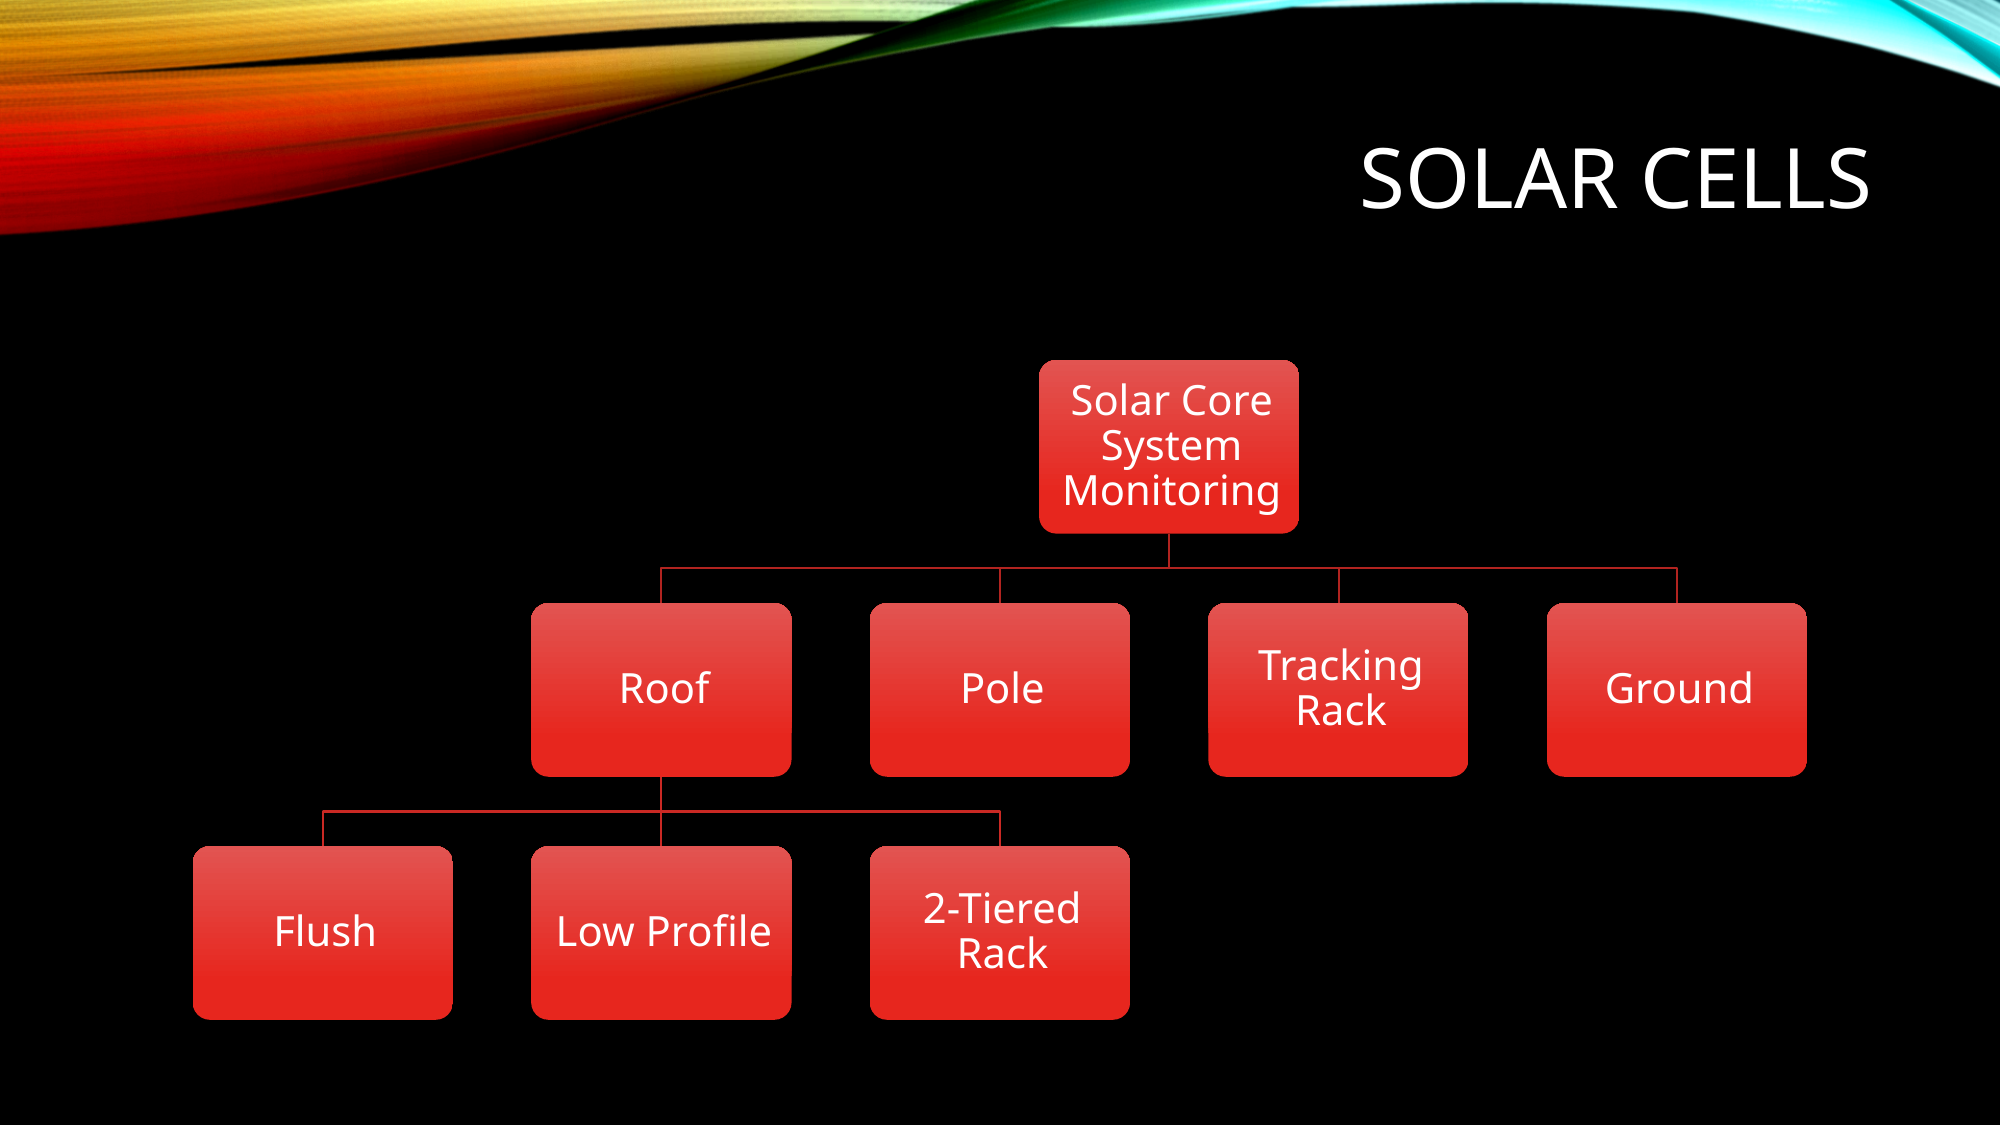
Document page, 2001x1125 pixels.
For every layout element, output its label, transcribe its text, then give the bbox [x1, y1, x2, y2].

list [112, 359, 1888, 1021]
picture [0, 0, 2000, 237]
title Solar cells [474, 125, 1888, 338]
